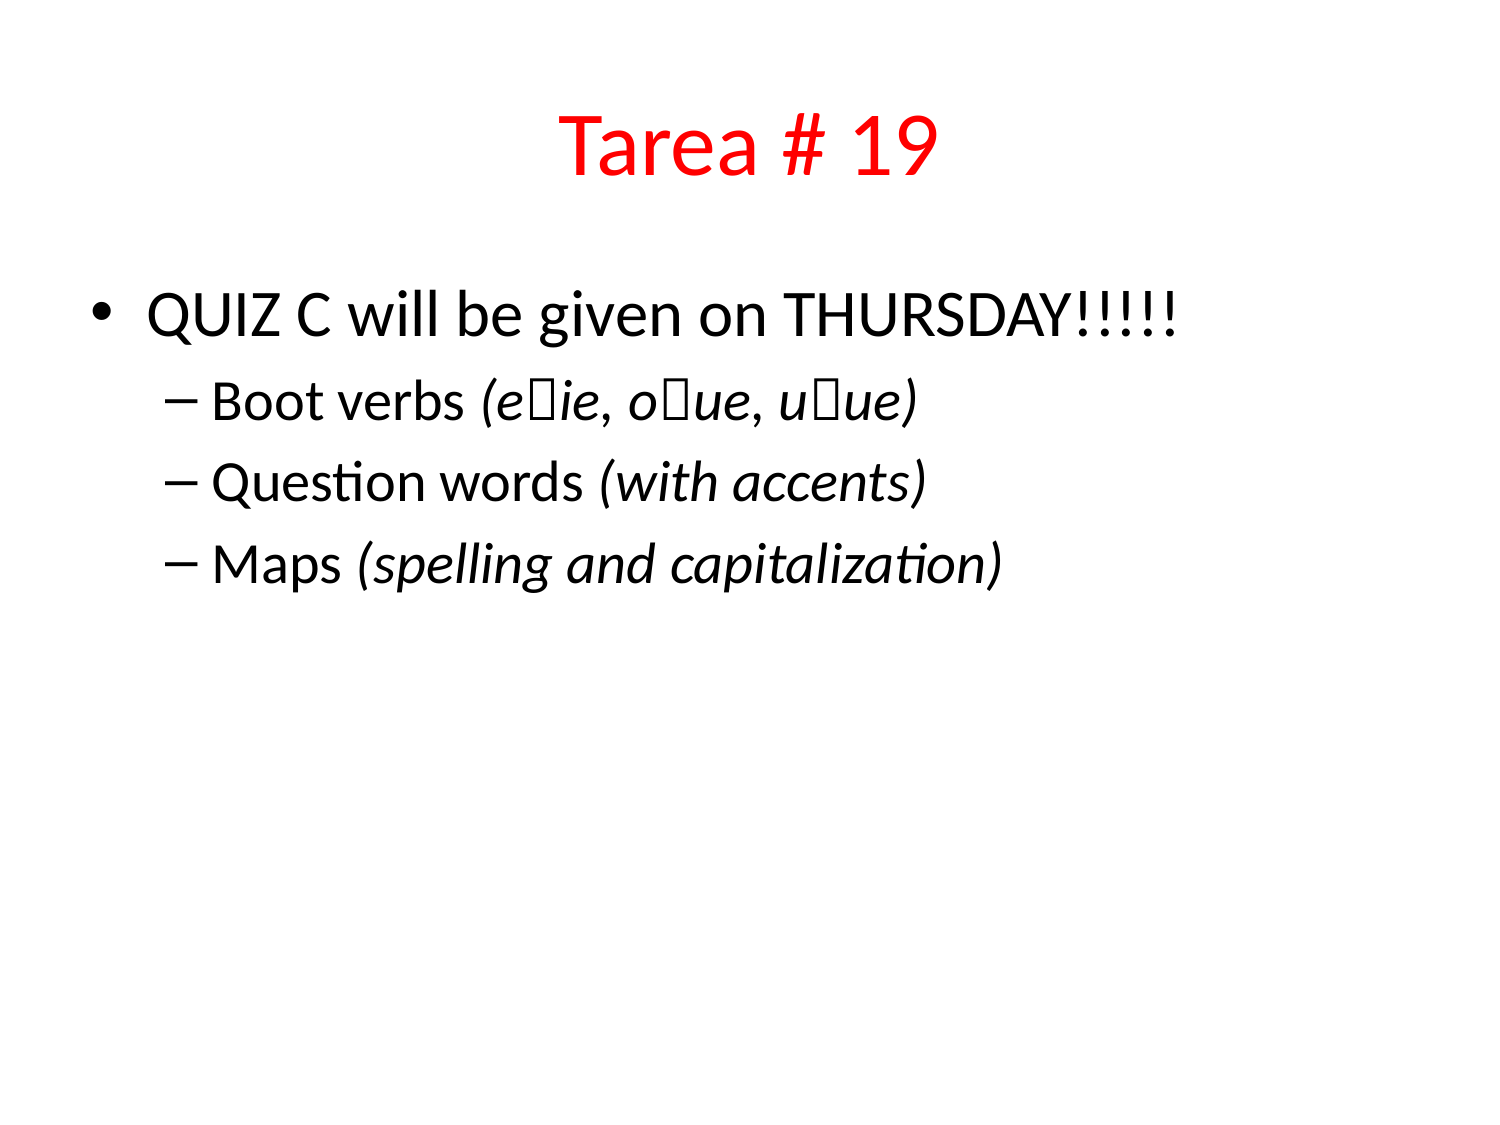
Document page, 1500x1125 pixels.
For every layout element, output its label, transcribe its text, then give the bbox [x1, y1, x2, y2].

list QUIZ C will be given on THURSDAY!!!!! Boot verbs (eie, oue, uue) Question words (with accents) Maps (spelling and capitalization) [75, 262, 1425, 1005]
title Tarea # 19 [75, 45, 1425, 233]
